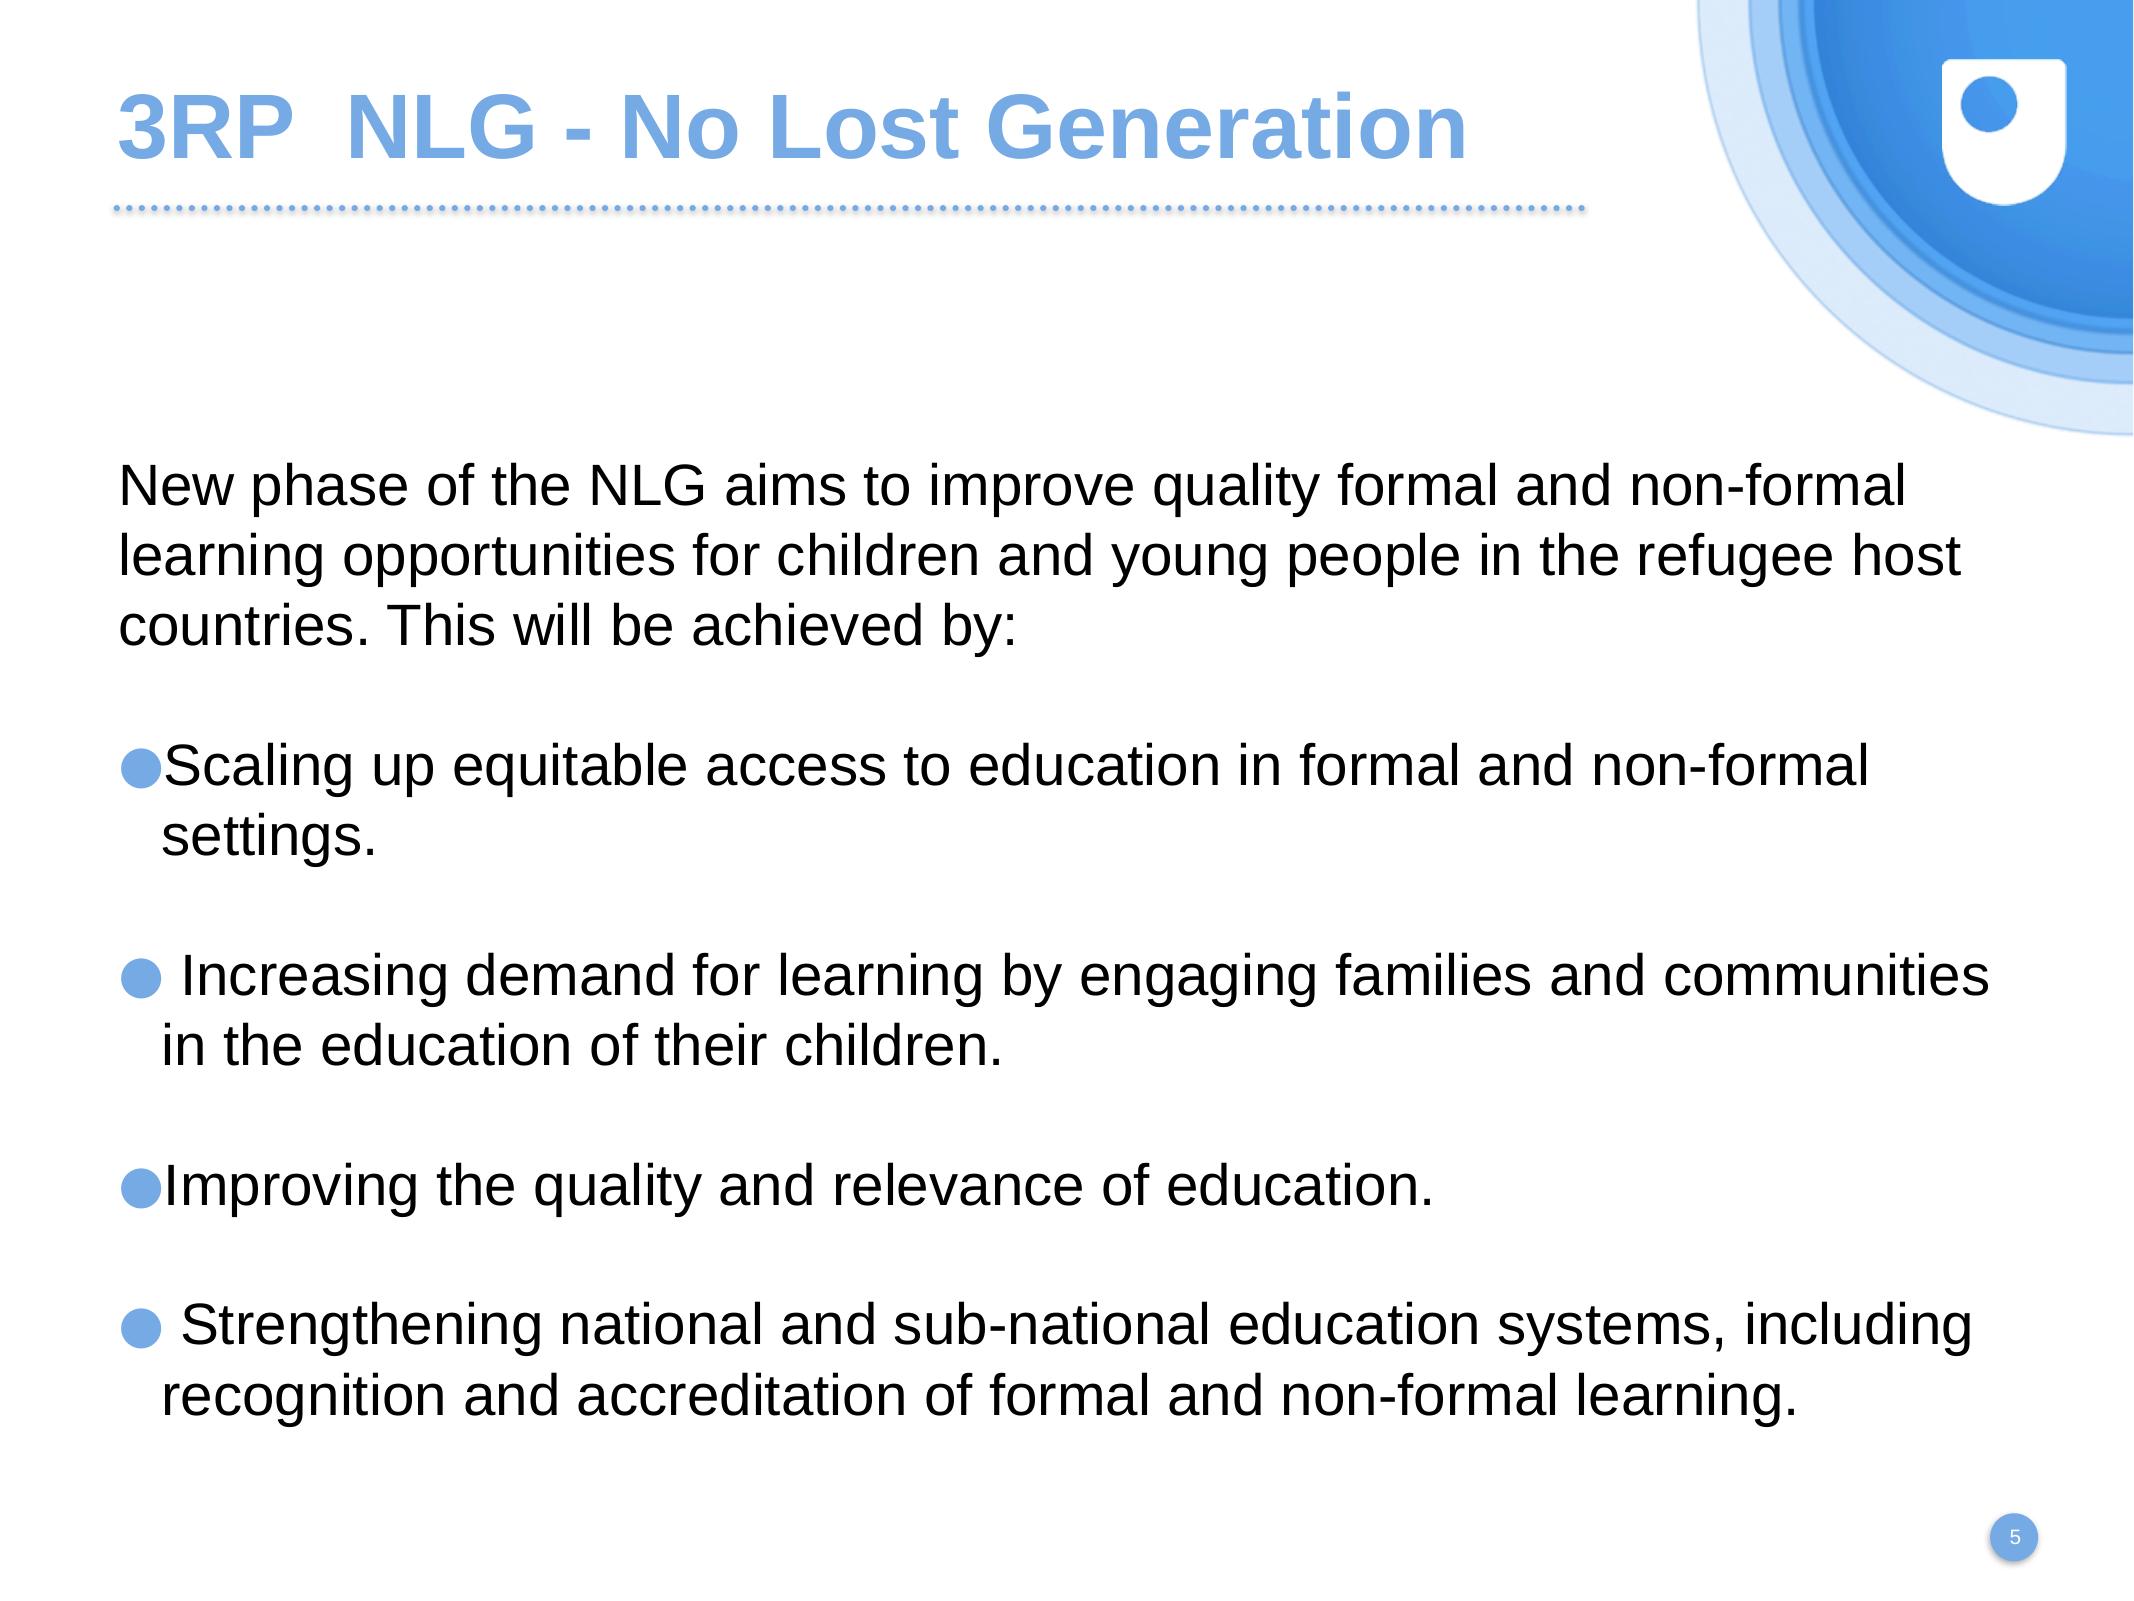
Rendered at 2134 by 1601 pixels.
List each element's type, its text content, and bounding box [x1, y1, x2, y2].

picture [1643, 0, 2134, 488]
list New phase of the NLG aims to improve quality formal and non-formal learning opportunities for children and young people in the refugee host countries. This will be achieved by: Scaling up equitable access to education in formal and non-formal settings. Increasing demand for learning by engaging families and communities in the education of their children. Improving the quality and relevance of education. Strengthening national and sub-national education systems, including recognition and accreditation of formal and non-formal learning. [118, 446, 2018, 1468]
title 3RP NLG - No Lost Generation [117, 68, 1678, 204]
slide_number 5 [1974, 1493, 2057, 1579]
